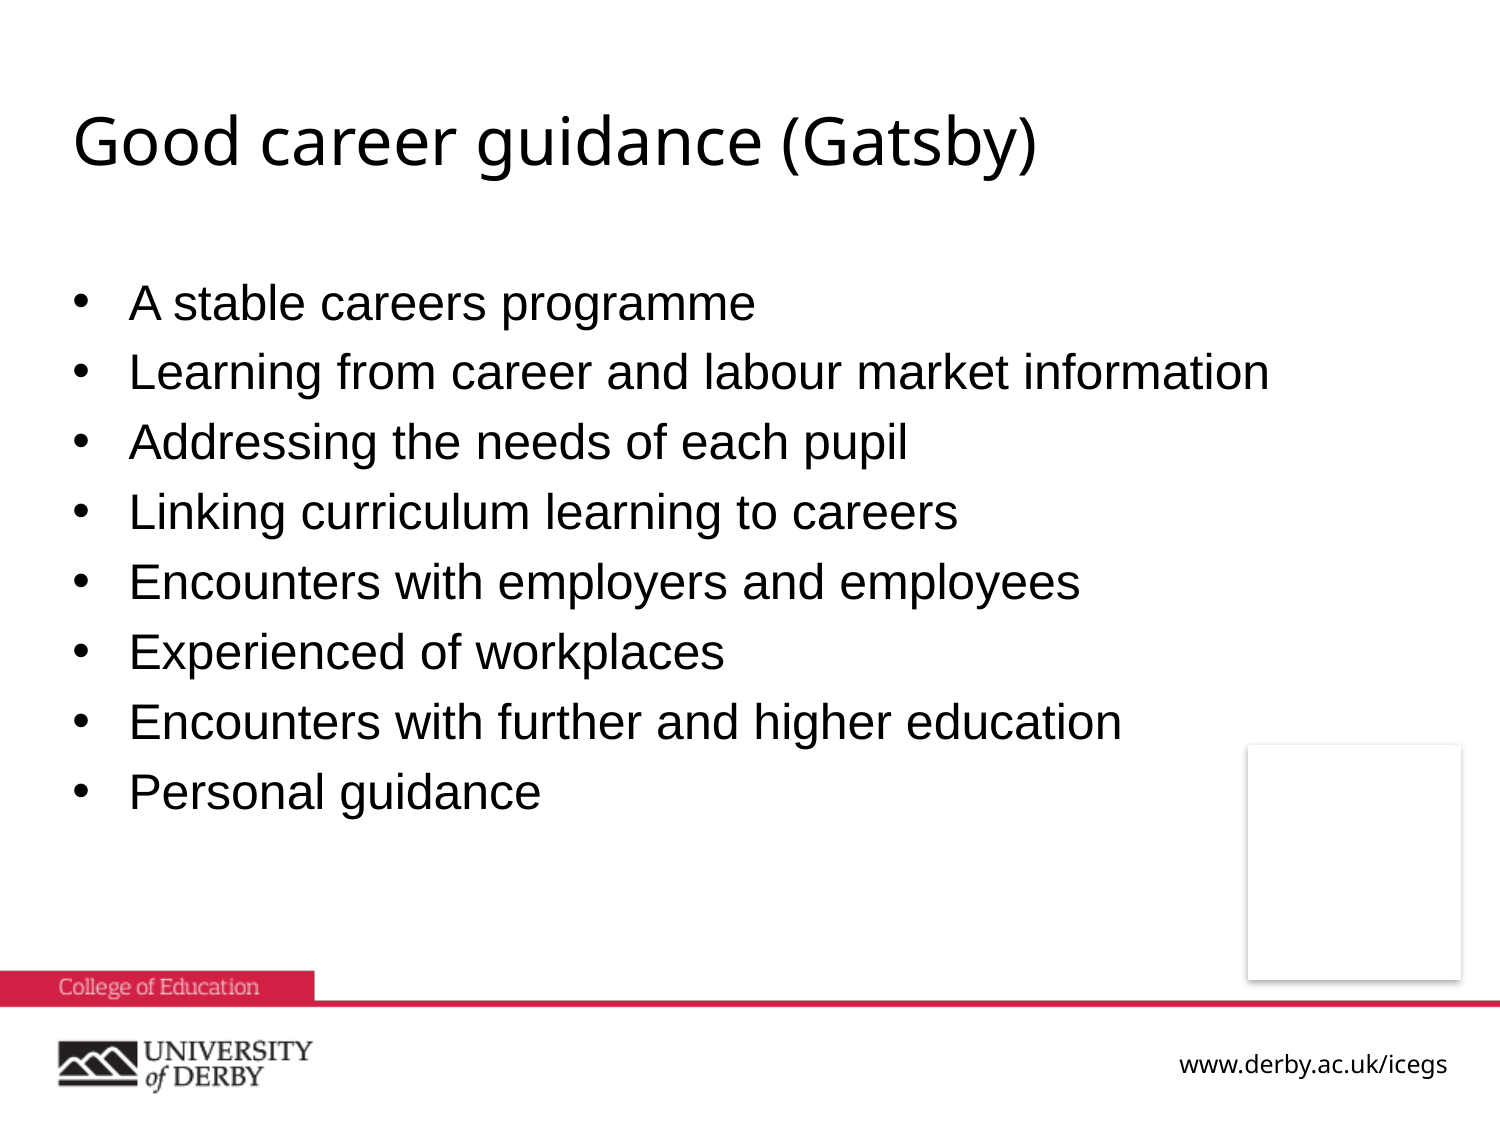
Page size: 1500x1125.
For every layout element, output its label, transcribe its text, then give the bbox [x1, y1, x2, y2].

title Good career guidance (Gatsby) [57, 45, 1425, 233]
list A stable careers programme Learning from career and labour market information Addressing the needs of each pupil Linking curriculum learning to careers Encounters with employers and employees Experienced of workplaces Encounters with further and higher education Personal guidance [57, 262, 1425, 934]
